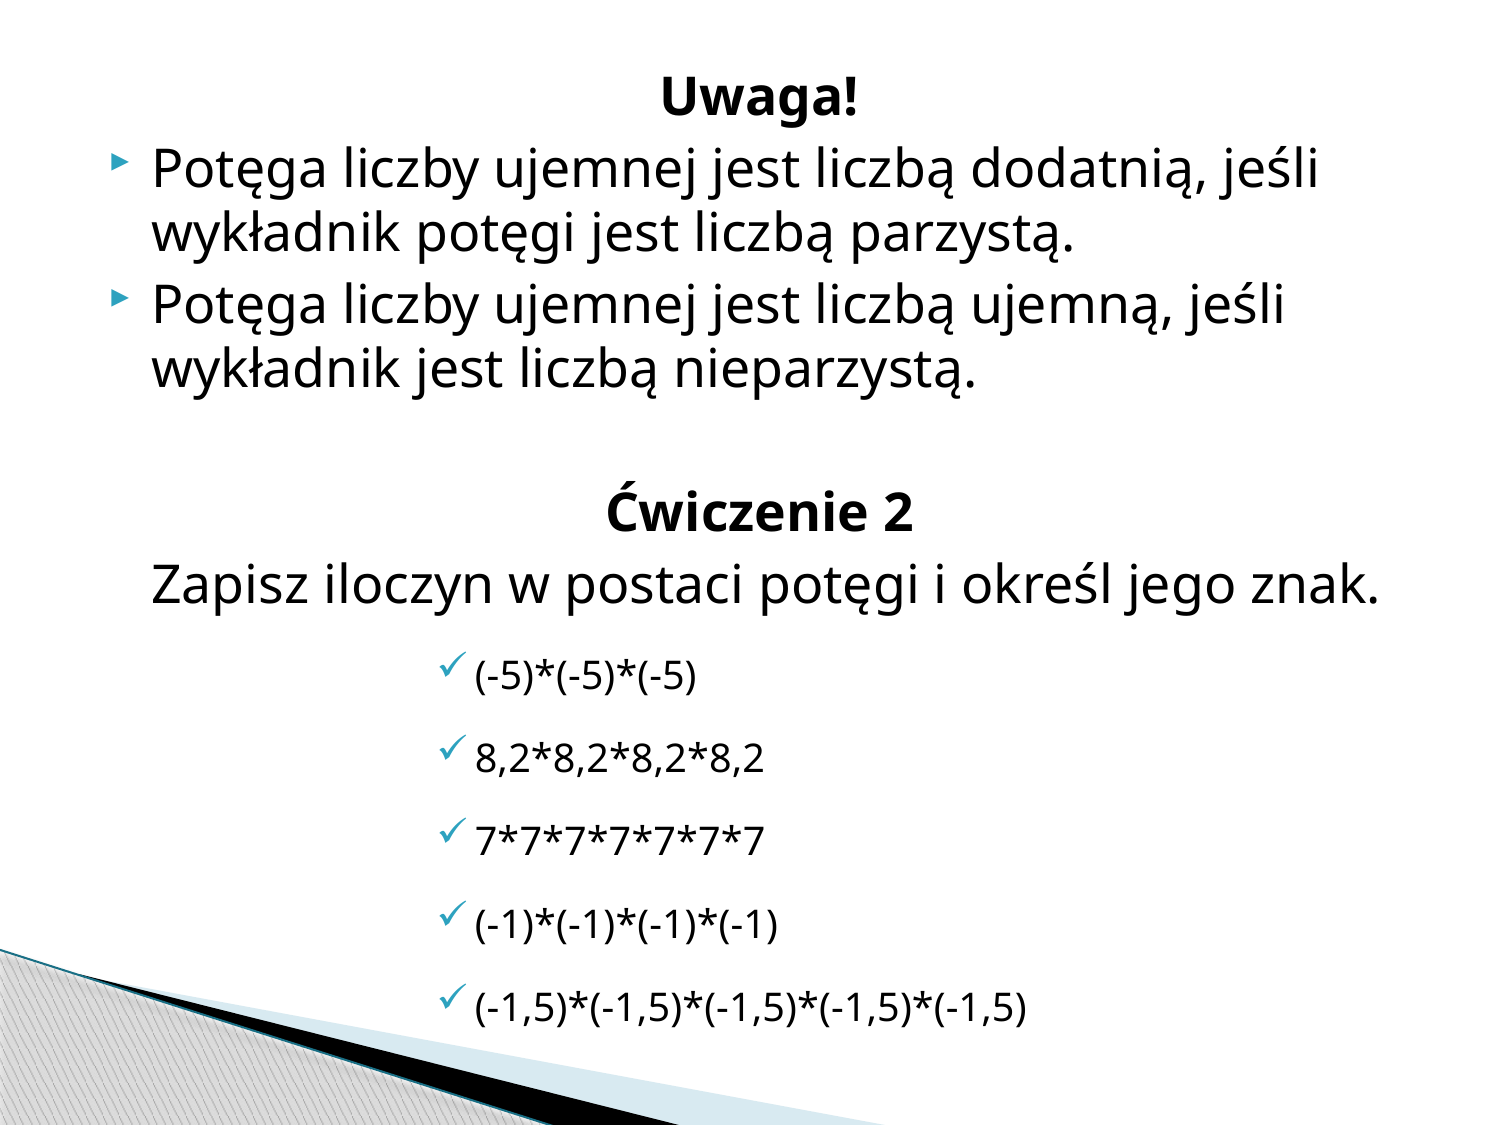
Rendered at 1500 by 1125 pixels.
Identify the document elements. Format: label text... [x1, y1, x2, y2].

list Uwaga! Potęga liczby ujemnej jest liczbą dodatnią, jeśli wykładnik potęgi jest liczbą parzystą. Potęga liczby ujemnej jest liczbą ujemną, jeśli wykładnik jest liczbą nieparzystą. Ćwiczenie 2 Zapisz iloczyn w postaci potęgi i określ jego znak. (-5)*(-5)*(-5) 8,2*8,2*8,2*8,2 7*7*7*7*7*7*7 (-1)*(-1)*(-1)*(-1) (-1,5)*(-1,5)*(-1,5)*(-1,5)*(-1,5) [75, 54, 1425, 1047]
